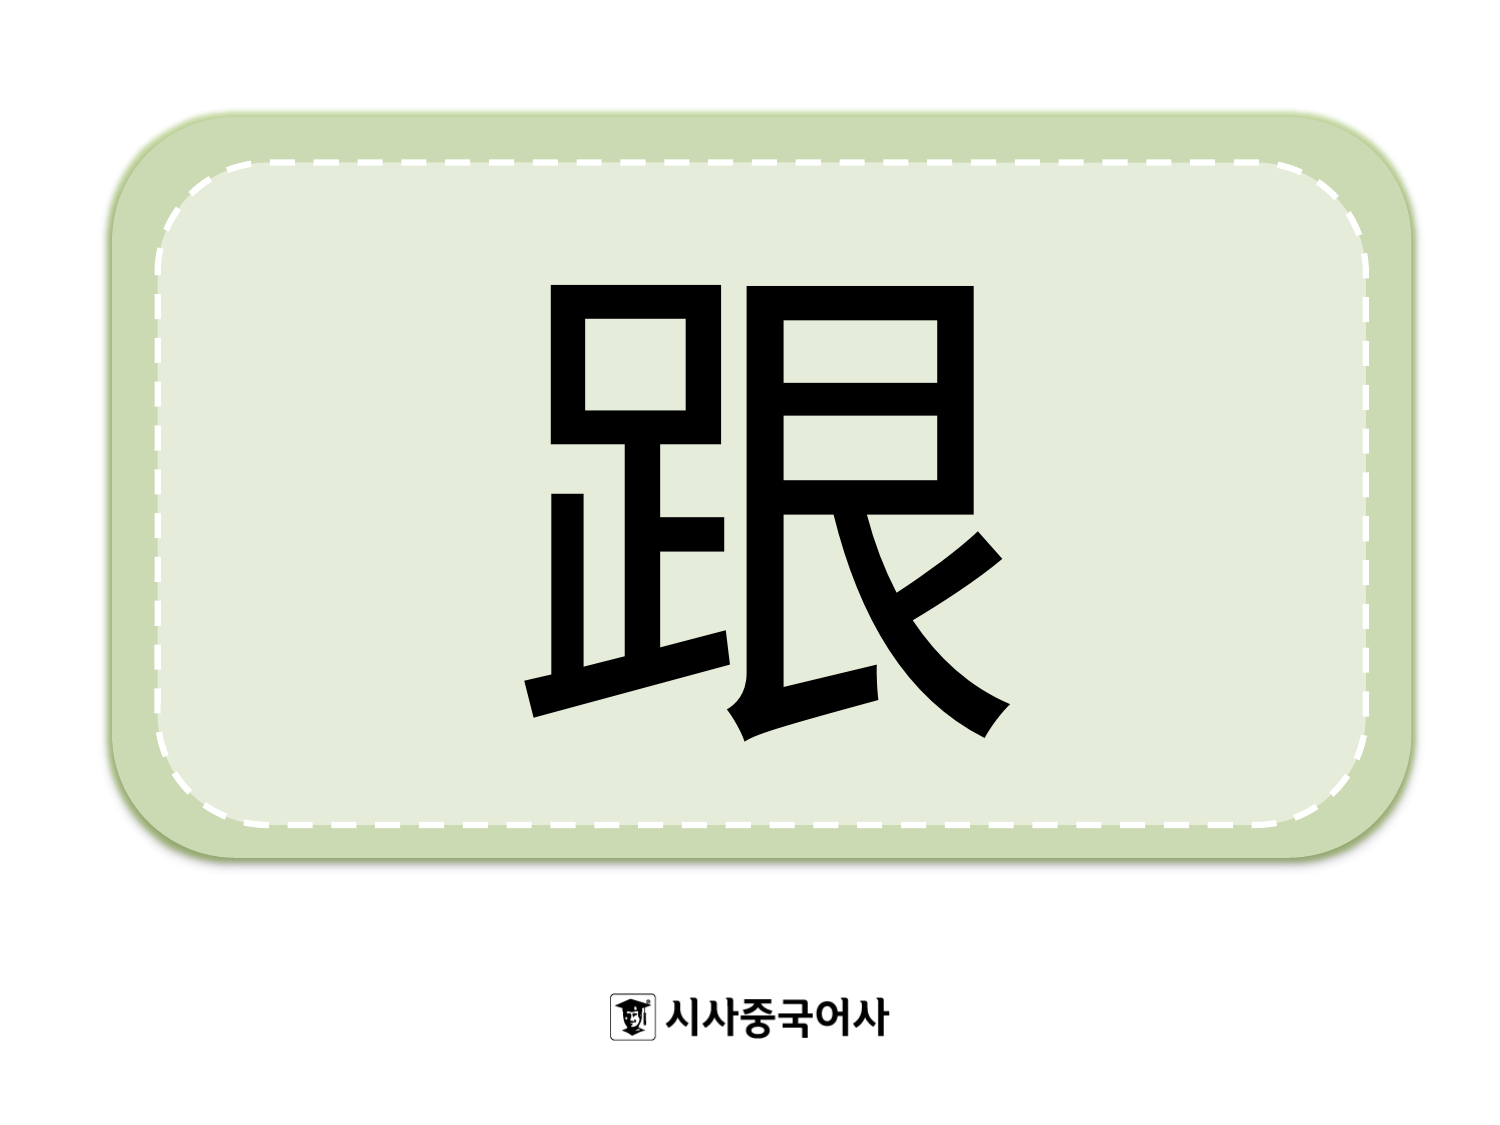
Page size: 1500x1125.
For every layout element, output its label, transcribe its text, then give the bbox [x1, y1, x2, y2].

text_box 跟 [162, 160, 1371, 824]
picture [602, 987, 898, 1047]
